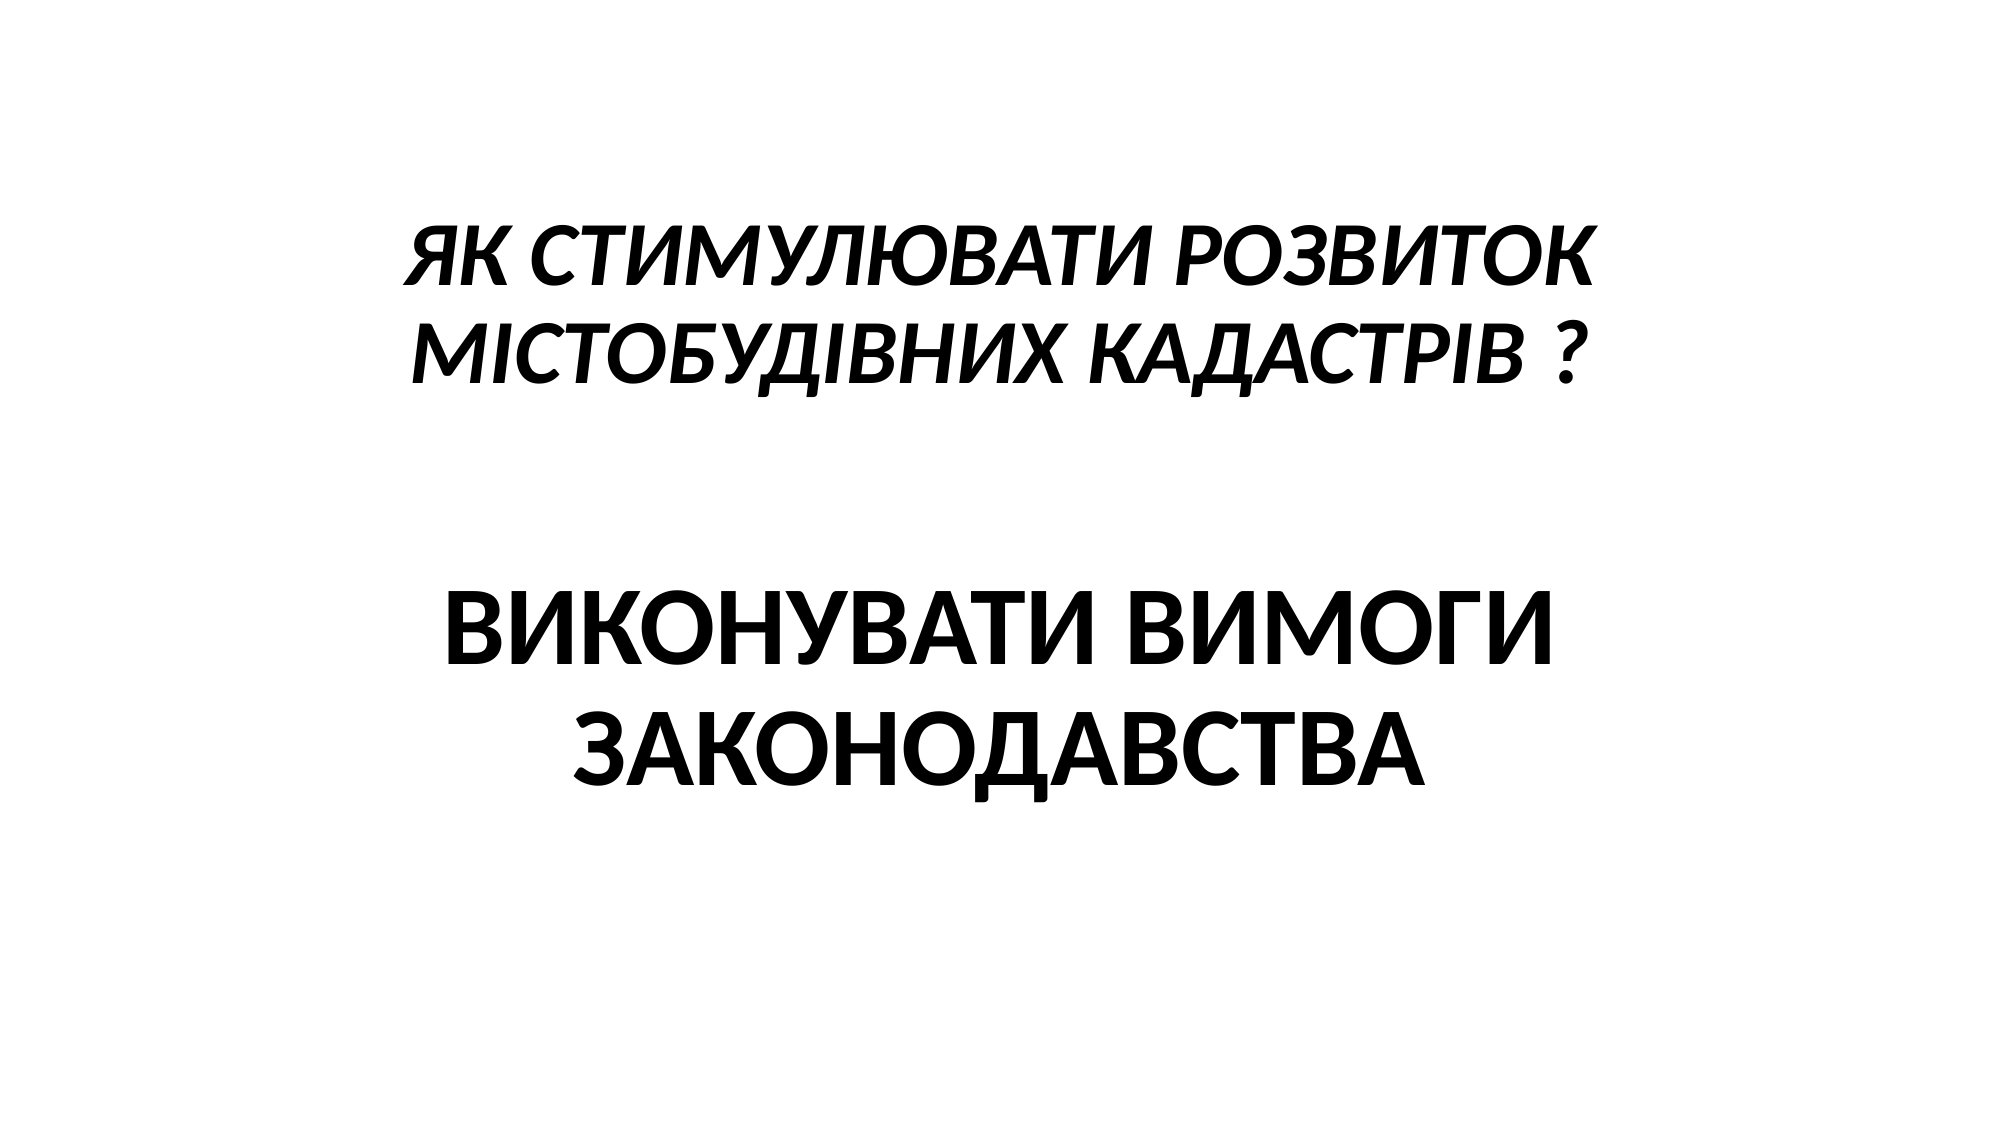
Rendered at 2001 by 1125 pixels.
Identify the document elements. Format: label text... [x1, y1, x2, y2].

subtitle ЯК СТИМУЛЮВАТИ РОЗВИТОК МІСТОБУДІВНИХ КАДАСТРІВ ? ВИКОНУВАТИ ВИМОГИ ЗАКОНОДАВСТВА [249, 198, 1751, 863]
